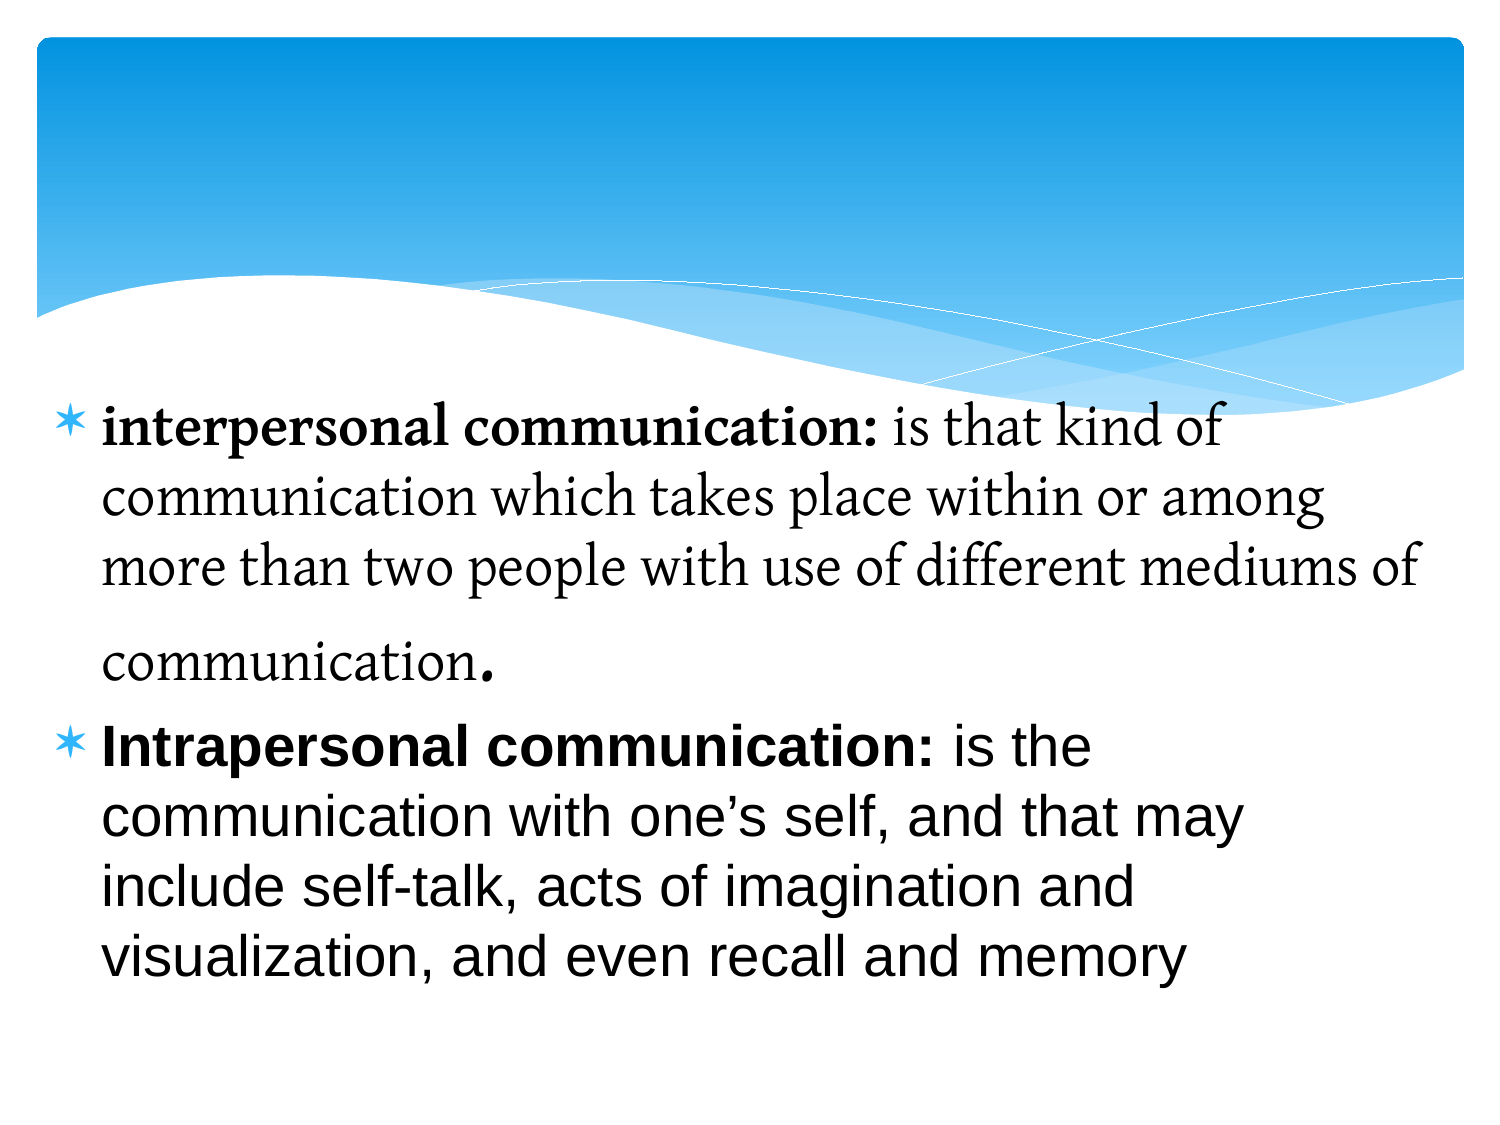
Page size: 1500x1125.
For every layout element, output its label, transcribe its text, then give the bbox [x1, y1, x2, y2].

list interpersonal communication: is that kind of communication which takes place within or among more than two people with use of different mediums of communication. Intrapersonal communication: is the communication with one’s self, and that may include self-talk, acts of imagination and visualization, and even recall and memory [41, 302, 1459, 1100]
